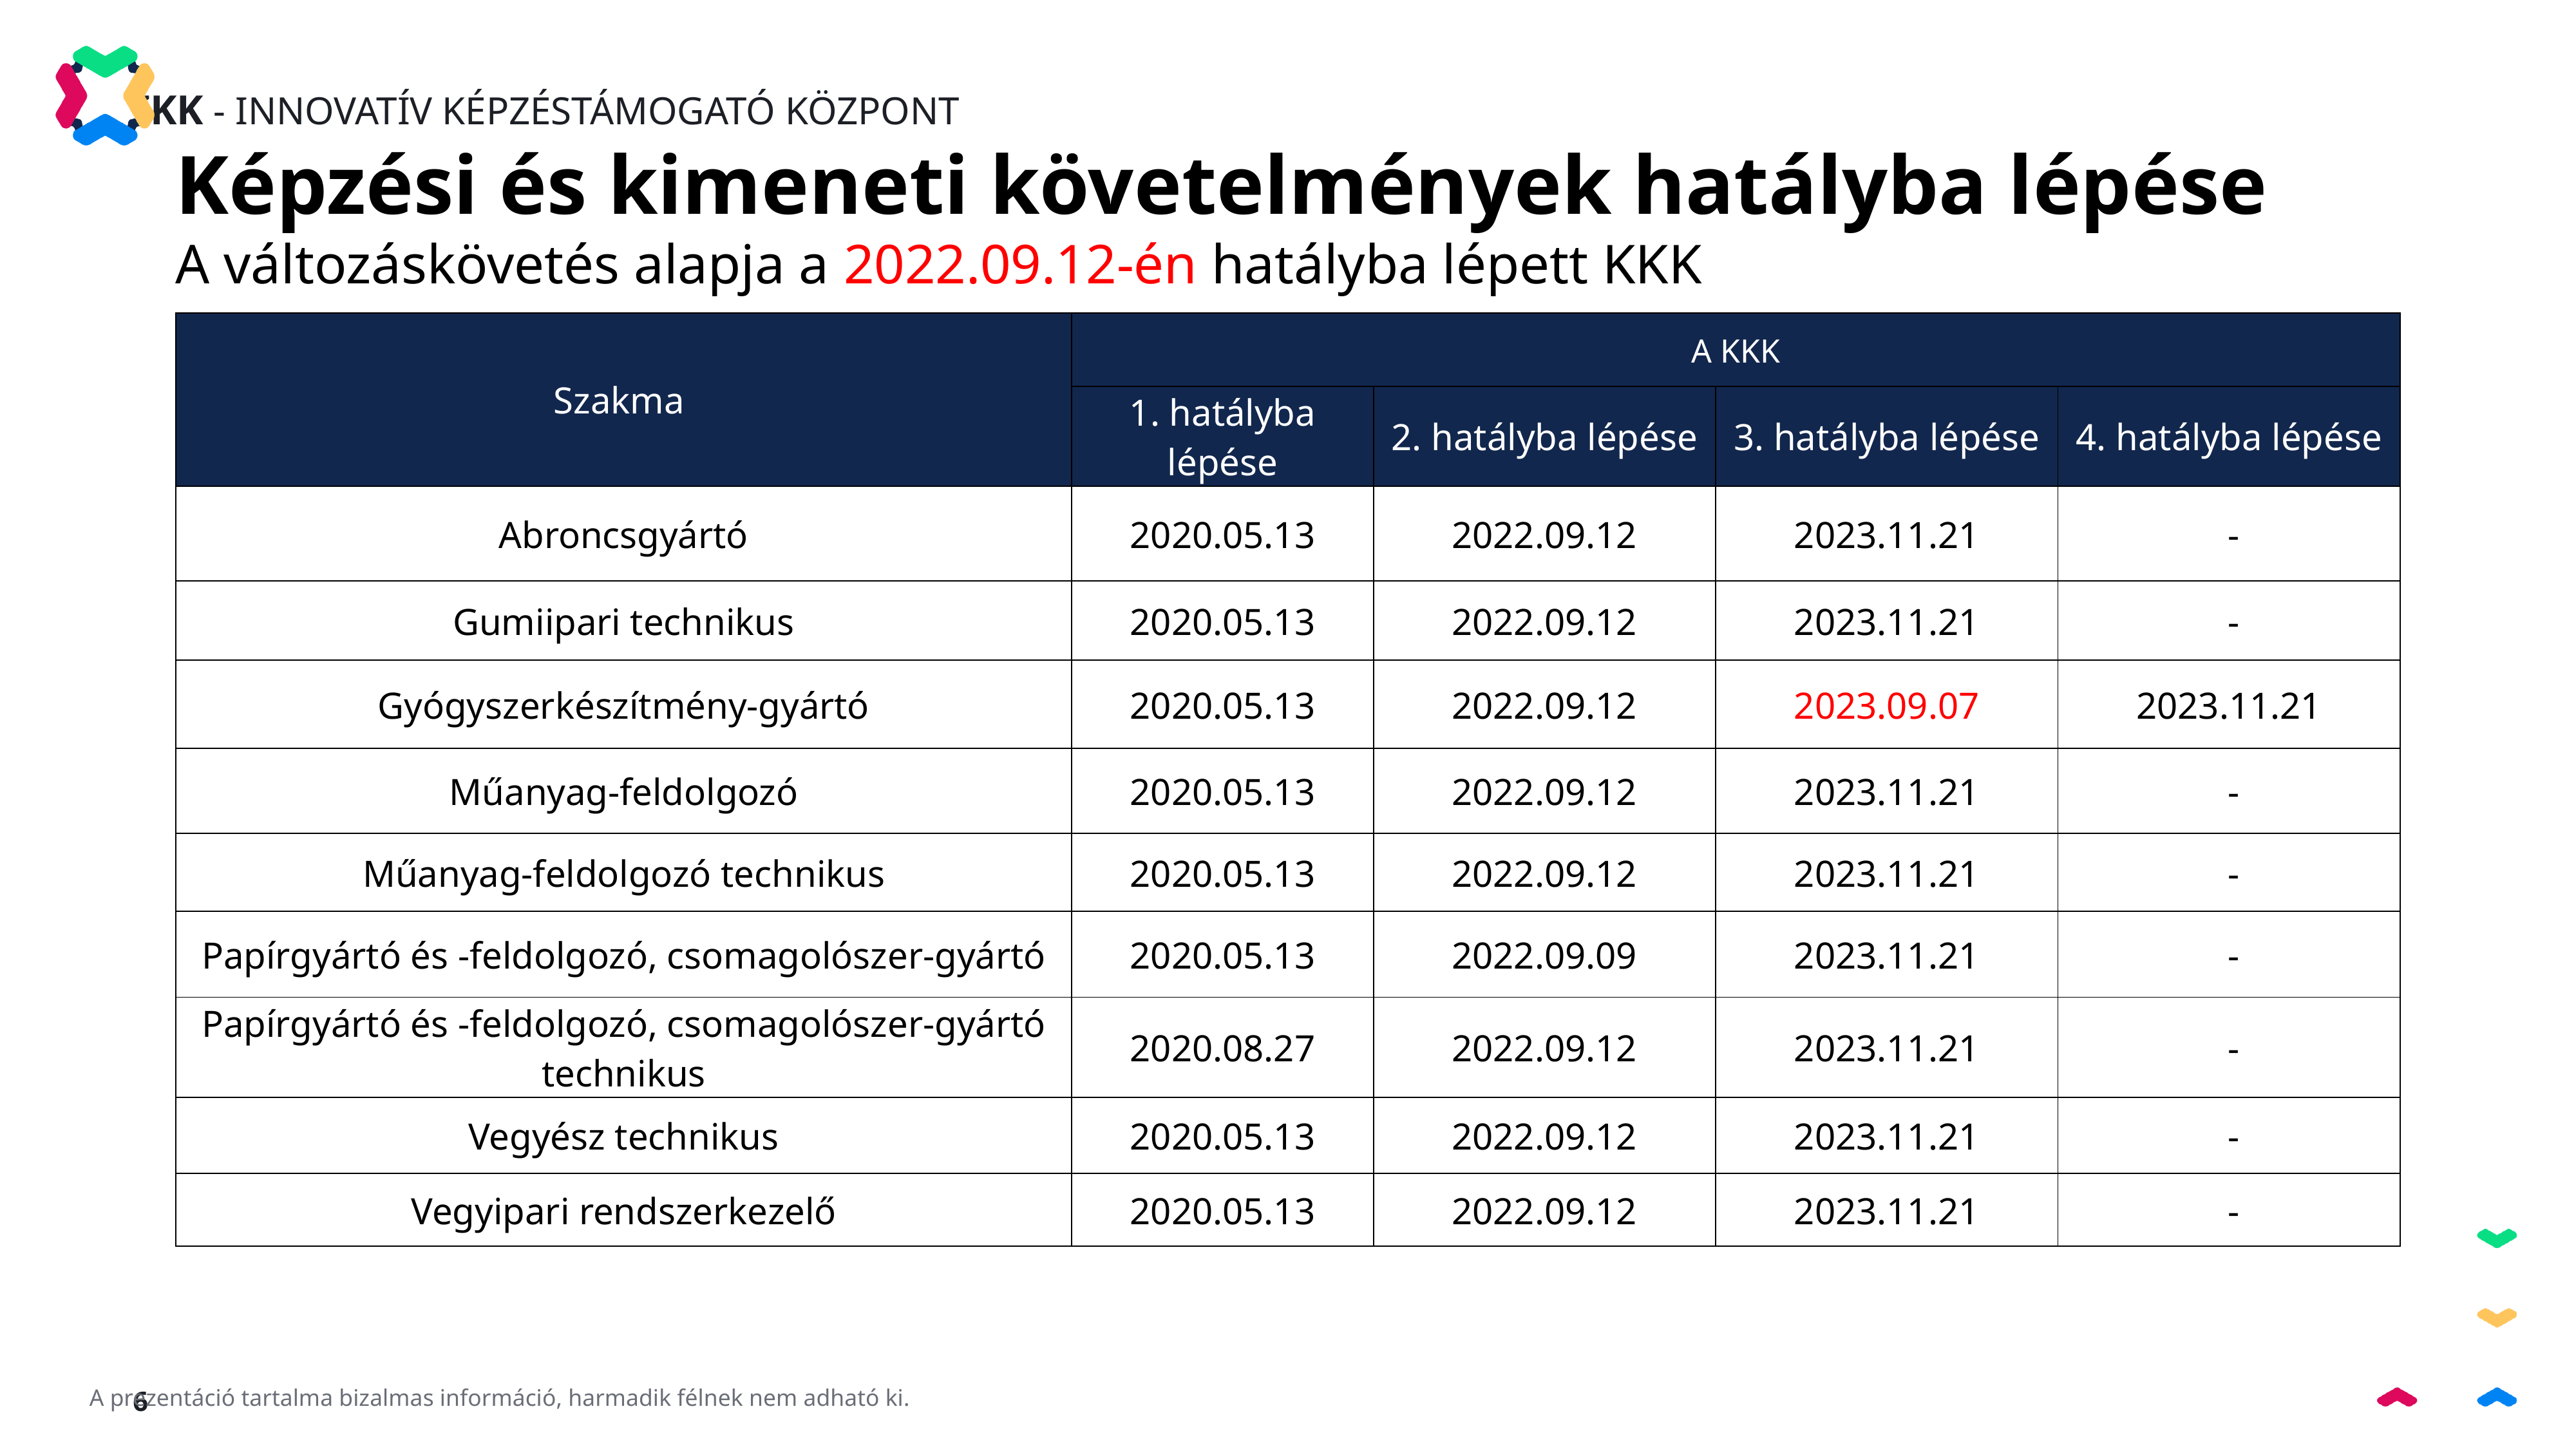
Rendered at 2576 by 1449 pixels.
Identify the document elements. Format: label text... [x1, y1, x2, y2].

table_cell 2020.08.27 [1072, 998, 1373, 1097]
table_header Szakma [176, 316, 1071, 486]
table_cell 2023.11.21 [1716, 749, 2058, 833]
picture [2377, 1229, 2517, 1406]
table_cell - [2058, 749, 2400, 833]
table_cell 2022.09.12 [1374, 1174, 1715, 1245]
table_header A KKK [1072, 314, 2400, 386]
table_cell 2020.05.13 [1072, 661, 1373, 748]
table_cell 2022.09.12 [1374, 661, 1715, 748]
table_cell Műanyag-feldolgozó [176, 749, 1071, 833]
table_cell 2. hatályba lépése [1374, 387, 1715, 486]
table_cell Papírgyártó és -feldolgozó, csomagolószer-gyártó [176, 912, 1071, 997]
table_cell - [2058, 834, 2400, 911]
table_cell 2023.09.07 [1716, 661, 2058, 748]
table_cell - [2058, 487, 2400, 580]
table_cell 2023.11.21 [1716, 487, 2058, 580]
table_cell Gumiipari technikus [176, 582, 1071, 659]
table_cell 2023.11.21 [2058, 661, 2400, 748]
table_cell 2022.09.12 [1374, 749, 1715, 833]
table_cell 2023.11.21 [1716, 582, 2058, 659]
table_cell 4. hatályba lépése [2058, 387, 2400, 486]
table_cell - [2058, 1098, 2400, 1173]
table_cell - [2058, 1174, 2400, 1245]
table_cell Vegyész technikus [176, 1098, 1071, 1173]
table_cell 2023.11.21 [1716, 834, 2058, 911]
table_cell 2023.11.21 [1716, 912, 2058, 997]
table_cell 2022.09.12 [1374, 1098, 1715, 1173]
table_cell 2020.05.13 [1072, 582, 1373, 659]
table_cell 2022.09.09 [1374, 912, 1715, 997]
table_cell 2022.09.12 [1374, 998, 1715, 1097]
table_cell Abroncsgyártó [176, 487, 1071, 580]
list Képzési és kimeneti követelmények hatályba lépése A változáskövetés alapja a 2022.09.12-én hatályba lépett KKK [175, 133, 2336, 316]
table_cell 1. hatályba lépése [1072, 387, 1373, 486]
table_cell 2020.05.13 [1072, 834, 1373, 911]
table_cell 2020.05.13 [1072, 487, 1373, 580]
table_cell 2023.11.21 [1716, 1174, 2058, 1245]
table_cell - [2058, 582, 2400, 659]
table_cell 2020.05.13 [1072, 749, 1373, 833]
table_cell Műanyag-feldolgozó technikus [176, 834, 1071, 911]
table_cell Vegyipari rendszerkezelő [176, 1174, 1071, 1245]
table_cell 2022.09.12 [1374, 834, 1715, 911]
table_cell 2022.09.12 [1374, 582, 1715, 659]
table_cell 3. hatályba lépése [1716, 387, 2058, 486]
table_cell 2020.05.13 [1072, 1098, 1373, 1173]
table_cell Gyógyszerkészítmény-gyártó [176, 661, 1071, 748]
picture [55, 46, 155, 146]
table_cell 2023.11.21 [1716, 998, 2058, 1097]
table_cell - [2058, 998, 2400, 1097]
table_cell Papírgyártó és -feldolgozó, csomagolószer-gyártó technikus [176, 998, 1071, 1097]
table_cell 2020.05.13 [1072, 912, 1373, 997]
table_cell 2023.11.21 [1716, 1098, 2058, 1173]
table_cell 2020.05.13 [1072, 1174, 1373, 1245]
table_cell 2022.09.12 [1374, 487, 1715, 580]
table_cell - [2058, 912, 2400, 997]
